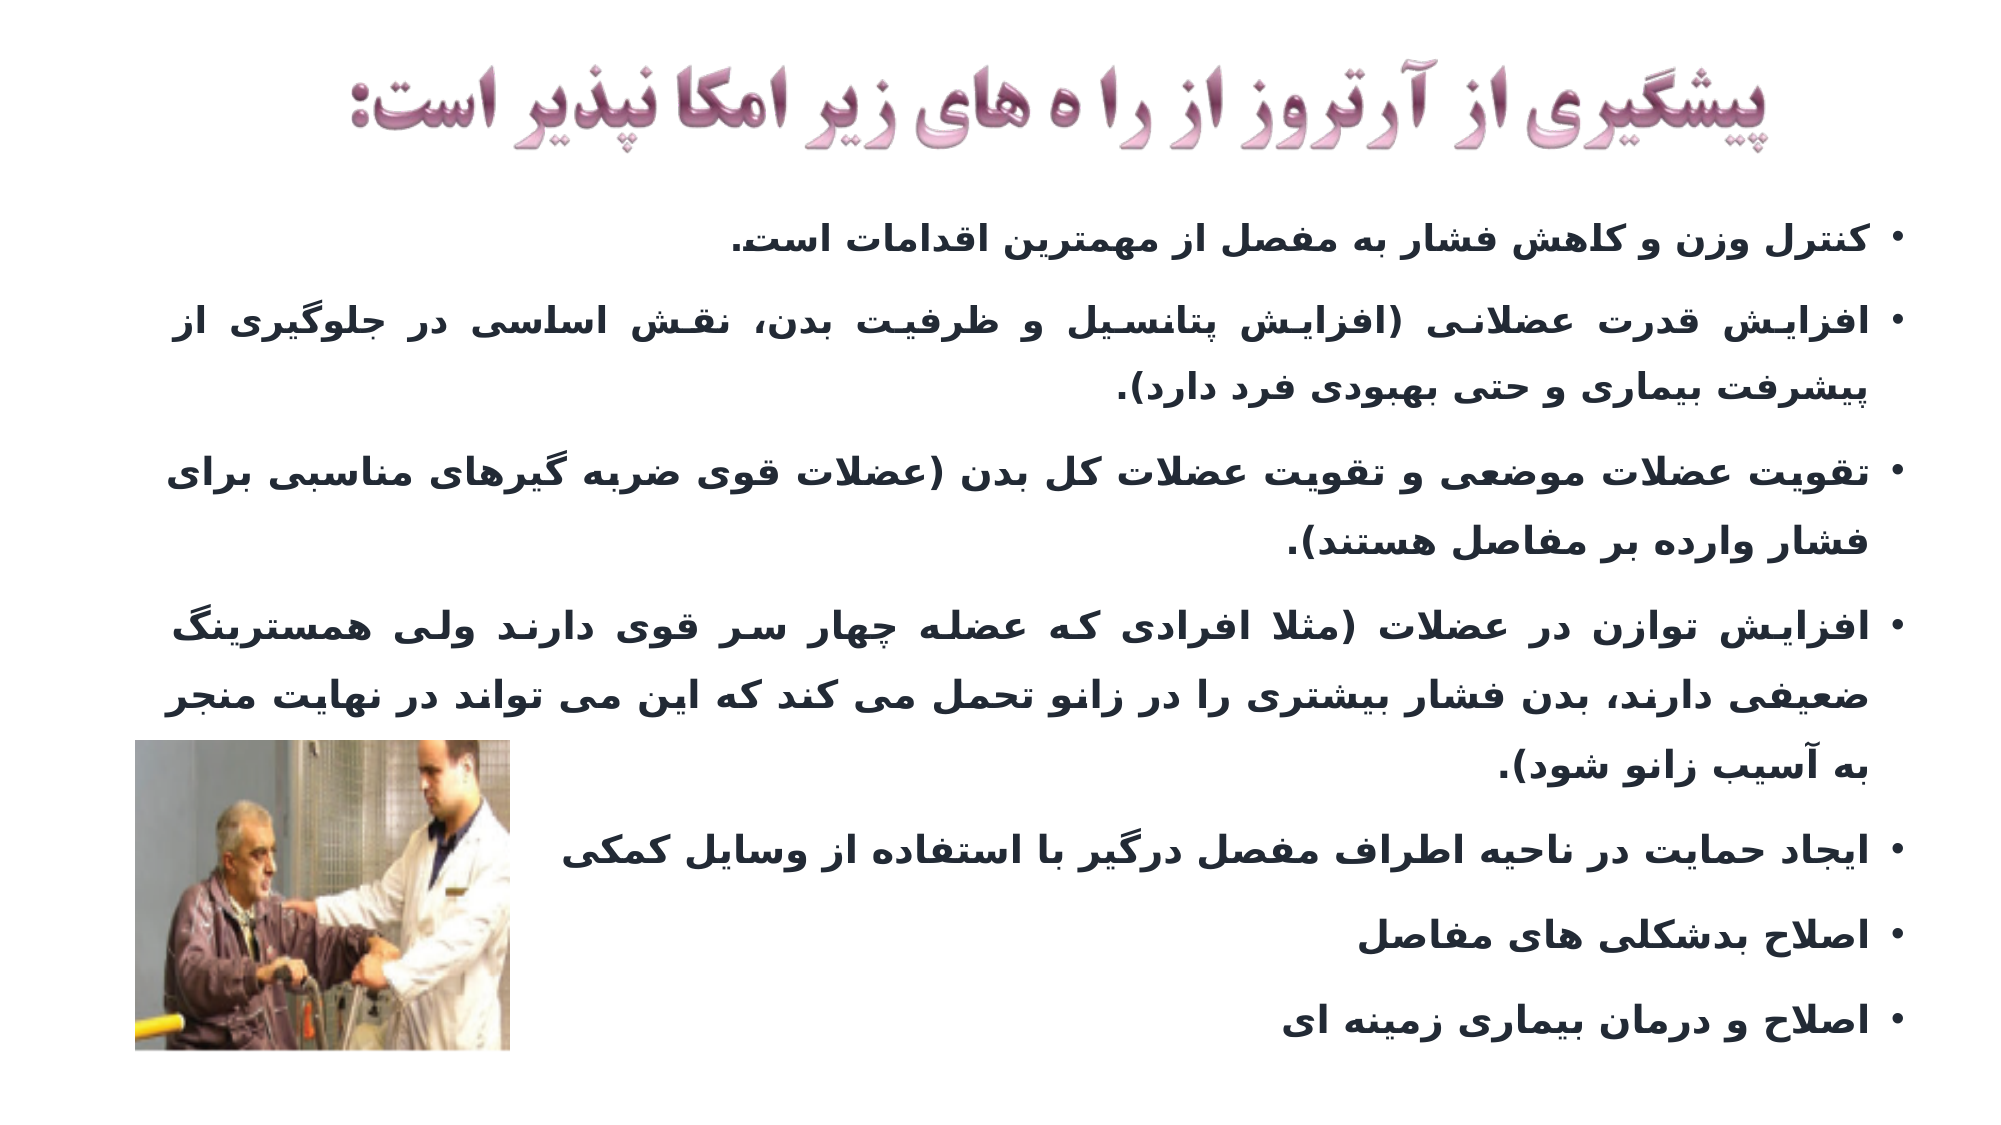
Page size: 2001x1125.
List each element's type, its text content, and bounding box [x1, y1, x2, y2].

picture [351, 58, 1769, 154]
picture [135, 740, 510, 1054]
list کنترل وزن و کاهش فشار به مفصل از مهمترین اقدامات است. افزایش قدرت عضلانی (افزایش پتانسیل و ظرفیت بدن، نقش اساسی در جلوگیری از پیشرفت بیماری و حتی بهبودی فرد دارد). تقویت عضلات موضعی و تقویت عضلات کل بدن (عضلات قوی ضربه گیرهای مناسبی برای فشار وارده بر مفاصل هستند). افزایش توازن در عضلات (مثلا افرادی که عضله چهار سر قوی دارند ولی همسترینگ ضعیفی دارند، بدن فشار بیشتری را در زانو تحمل می کند که این می تواند در نهایت منجر به آسیب زانو شود). ایجاد حمایت در ناحیه اطراف مفصل درگیر با استفاده از وسایل کمکی اصلاح بدشکلی های مفاصل اصلاح و درمان بیماری زمینه ای [150, 184, 1917, 1054]
